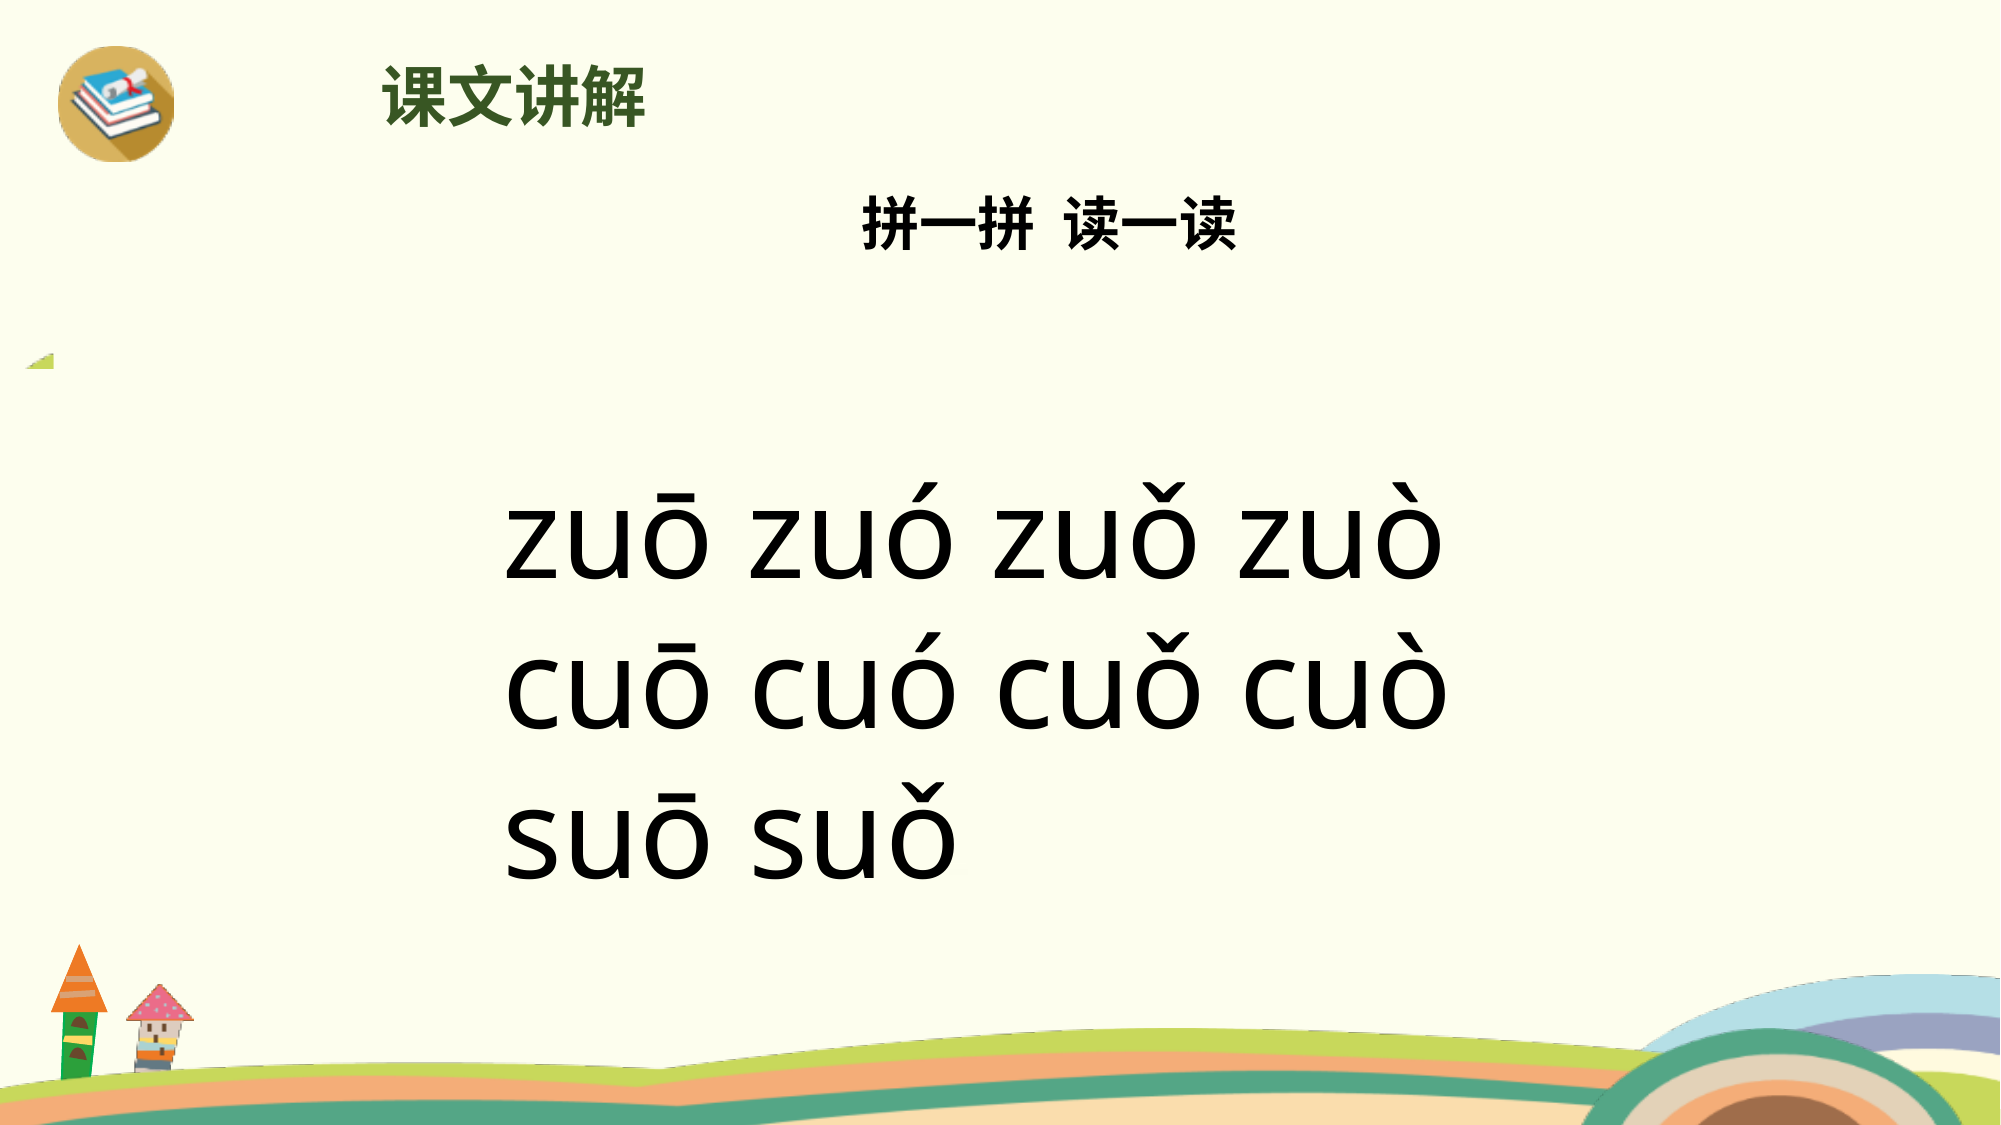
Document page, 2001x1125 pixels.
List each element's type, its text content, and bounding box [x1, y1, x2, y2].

text_box 拼一拼 读一读 [846, 179, 1268, 265]
text_box 课文讲解 [365, 47, 663, 143]
text_box zuō zuó zuǒ zuò cuō cuó cuǒ cuò suō suǒ [488, 446, 1626, 912]
picture [0, 0, 2001, 1125]
